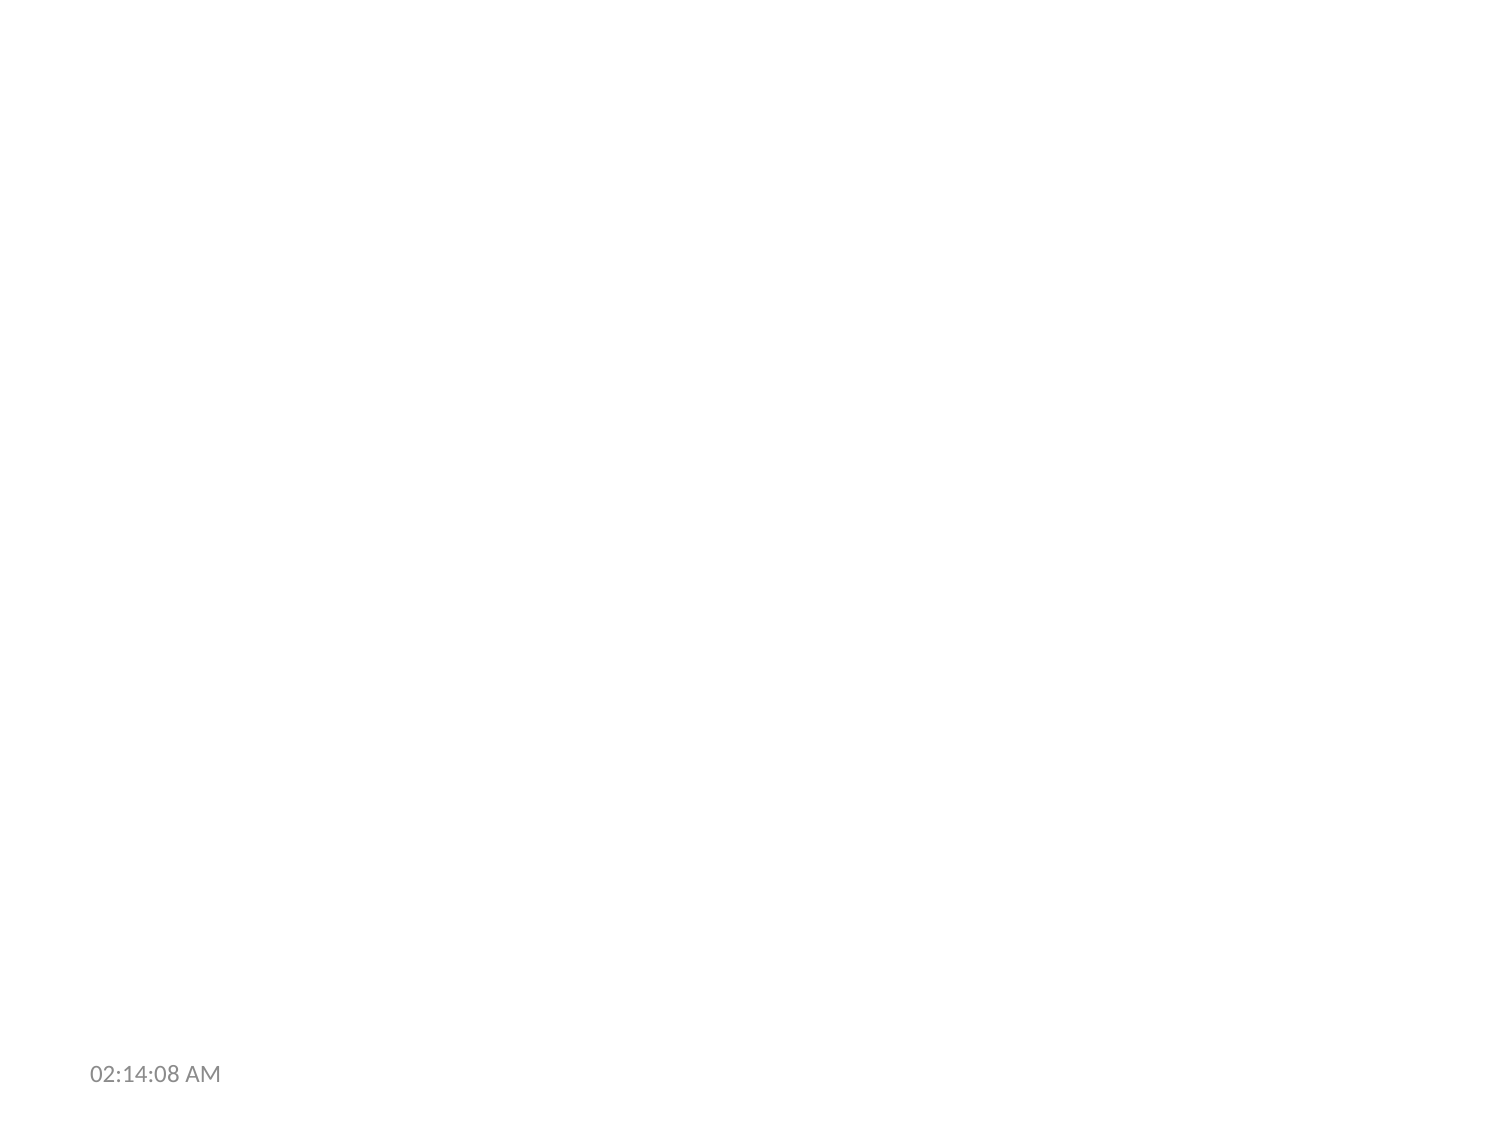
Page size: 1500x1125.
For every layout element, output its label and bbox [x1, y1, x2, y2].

slide_number [75, 1042, 425, 1103]
